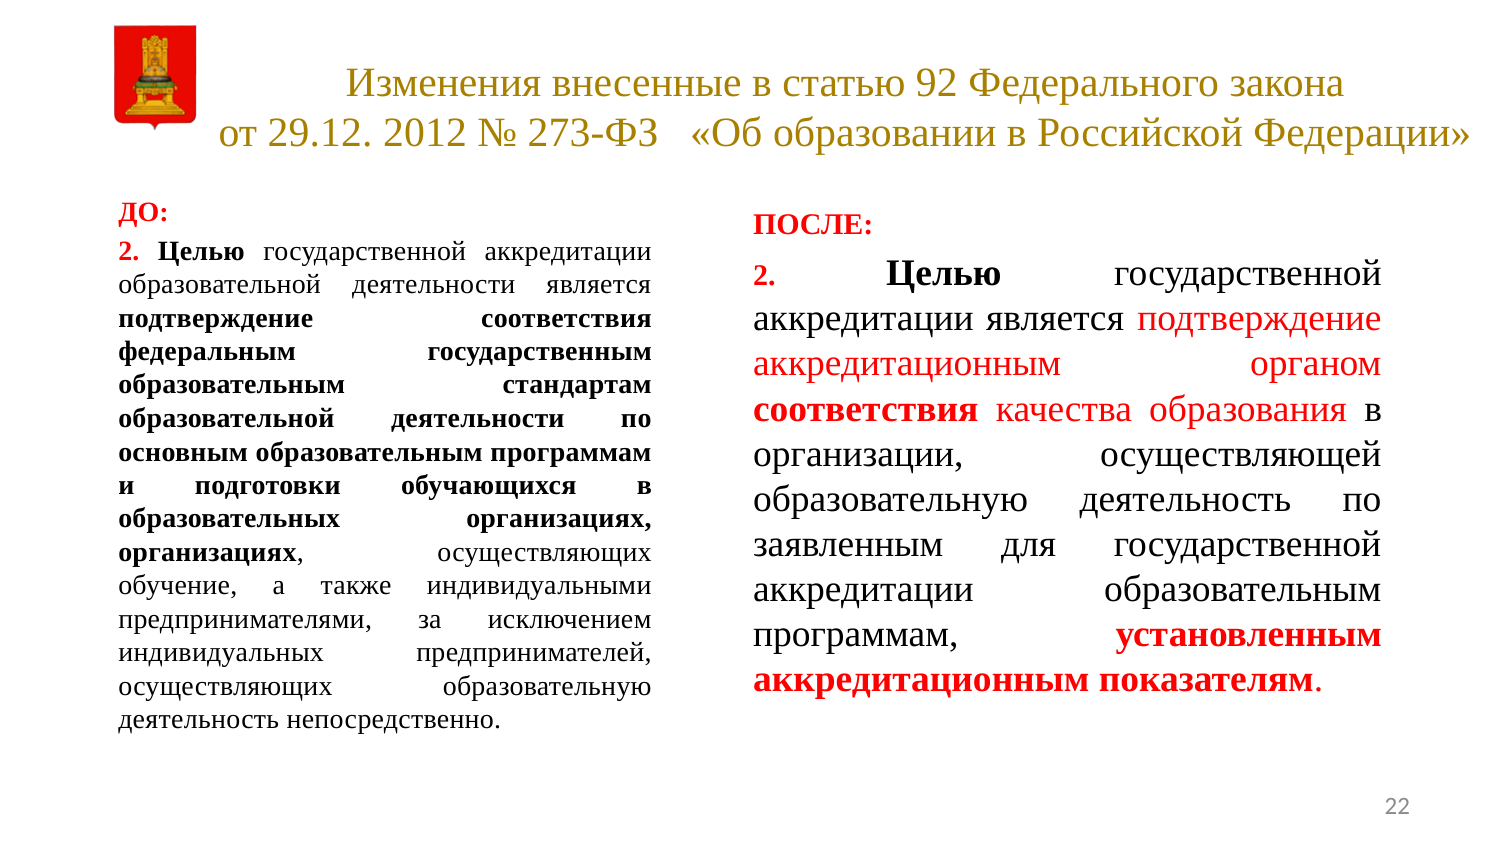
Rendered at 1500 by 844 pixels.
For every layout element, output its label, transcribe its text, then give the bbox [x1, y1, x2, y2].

title Изменения внесенные в статью 92 Федерального закона от 29.12. 2012 № 273-ФЗ «Об образовании в Российской Федерации» [201, 32, 1500, 162]
list ДО: 2. Целью государственной аккредитации образовательной деятельности является подтверждение соответствия федеральным государственным образовательным стандартам образовательной деятельности по основным образовательным программам и подготовки обучающихся в образовательных организациях, организациях, осуществляющих обучение, а также индивидуальными предпринимателями, за исключением индивидуальных предпринимателей, осуществляющих образовательную деятельность непосредственно. [103, 185, 668, 800]
slide_number 22 [1074, 782, 1425, 827]
picture [111, 19, 202, 136]
list ПОСЛЕ: 2. Целью государственной аккредитации является подтверждение аккредитационным органом соответствия качества образования в организации, осуществляющей образовательную деятельность по заявленным для государственной аккредитации образовательным программам, установленным аккредитационным показателям. [738, 197, 1398, 741]
